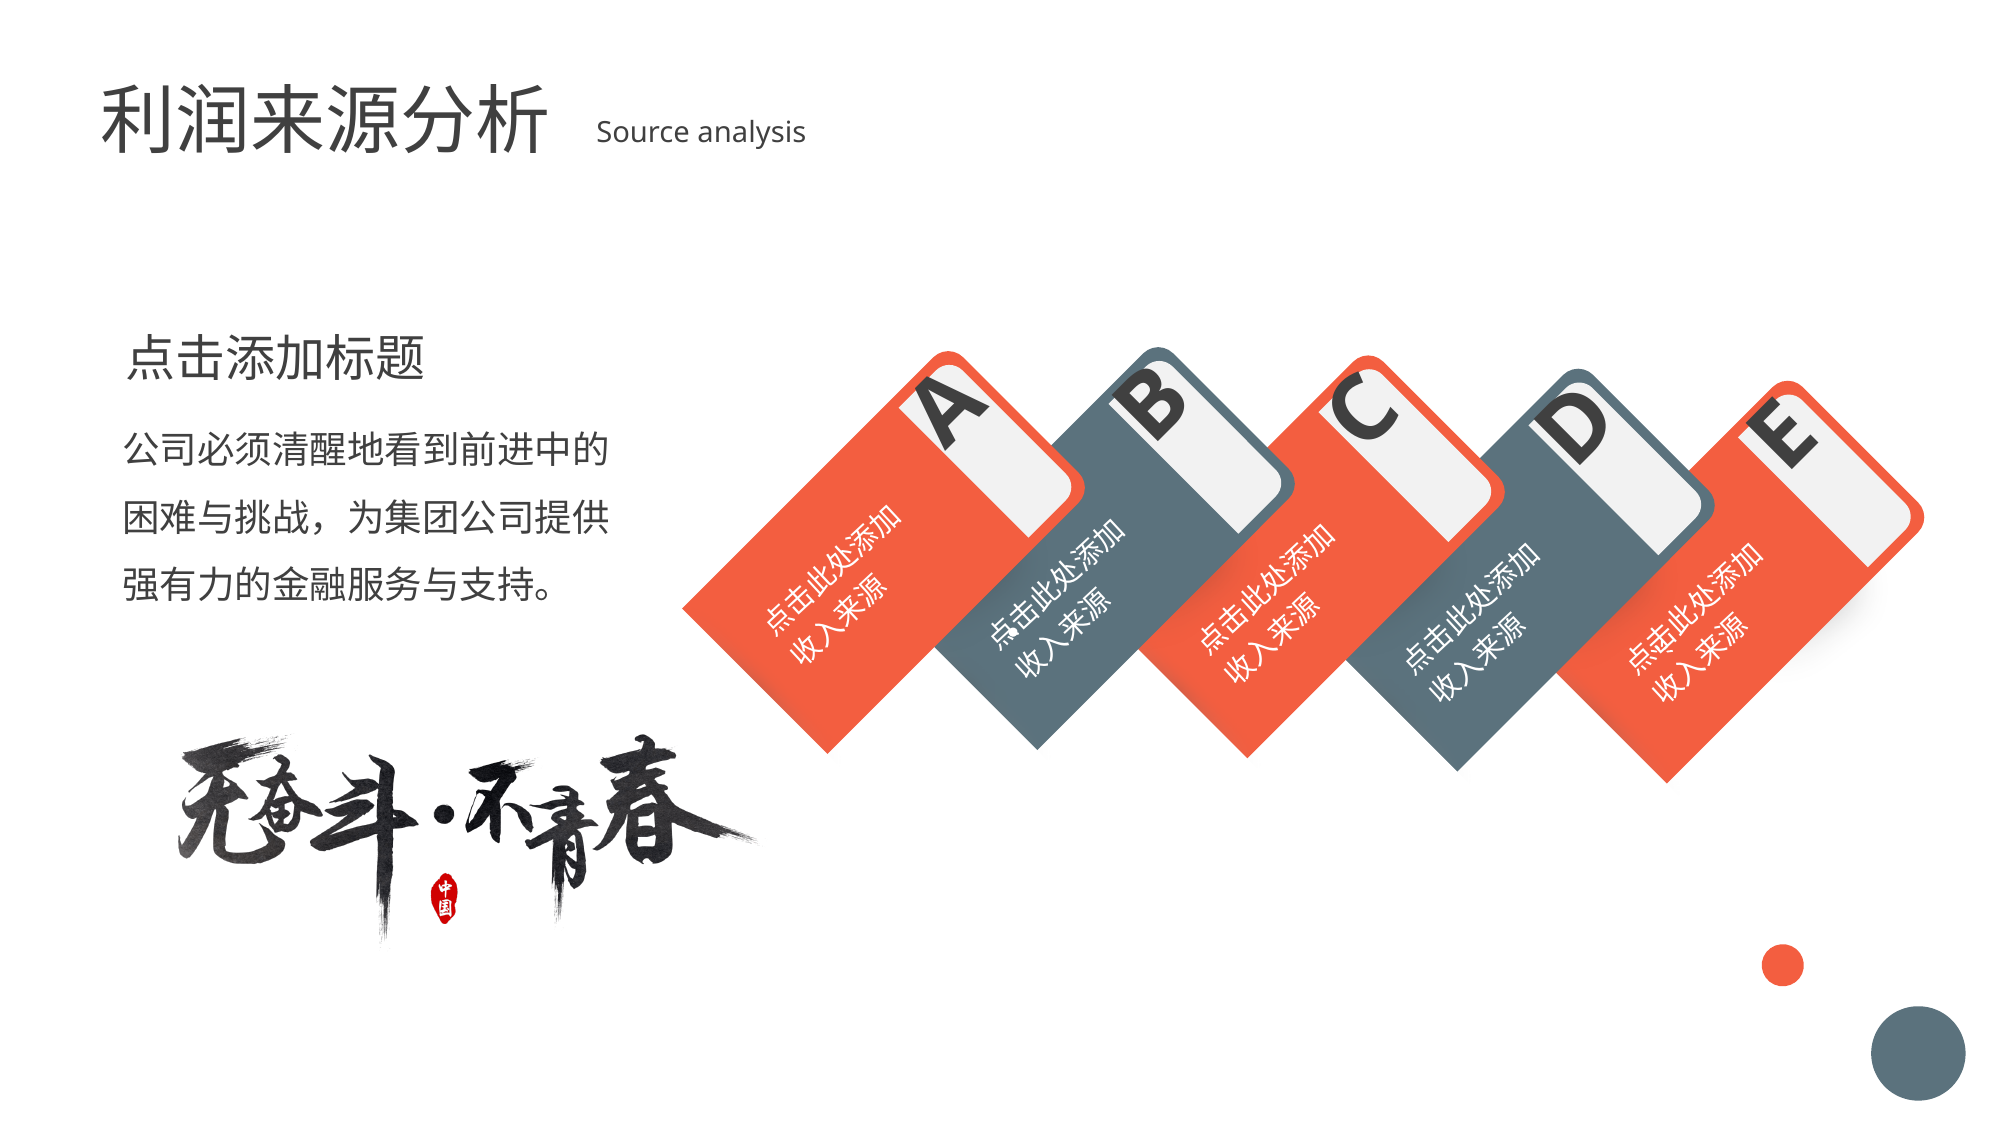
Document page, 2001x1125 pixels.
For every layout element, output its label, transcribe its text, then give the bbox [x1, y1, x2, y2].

text_box 公司必须清醒地看到前进中的困难与挑战，为集团公司提供强有力的金融服务与支持。 [107, 396, 651, 556]
text_box 利润来源分析 [86, 65, 582, 171]
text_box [1287, 358, 1735, 963]
text_box 点击添加标题 [110, 318, 451, 394]
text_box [657, 340, 1105, 945]
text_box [867, 336, 1315, 941]
picture [28, 556, 857, 958]
text_box [1763, 975, 1803, 988]
text_box Source analysis [581, 105, 977, 156]
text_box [1077, 345, 1525, 949]
text_box [1870, 1005, 1967, 1102]
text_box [1496, 369, 1945, 975]
